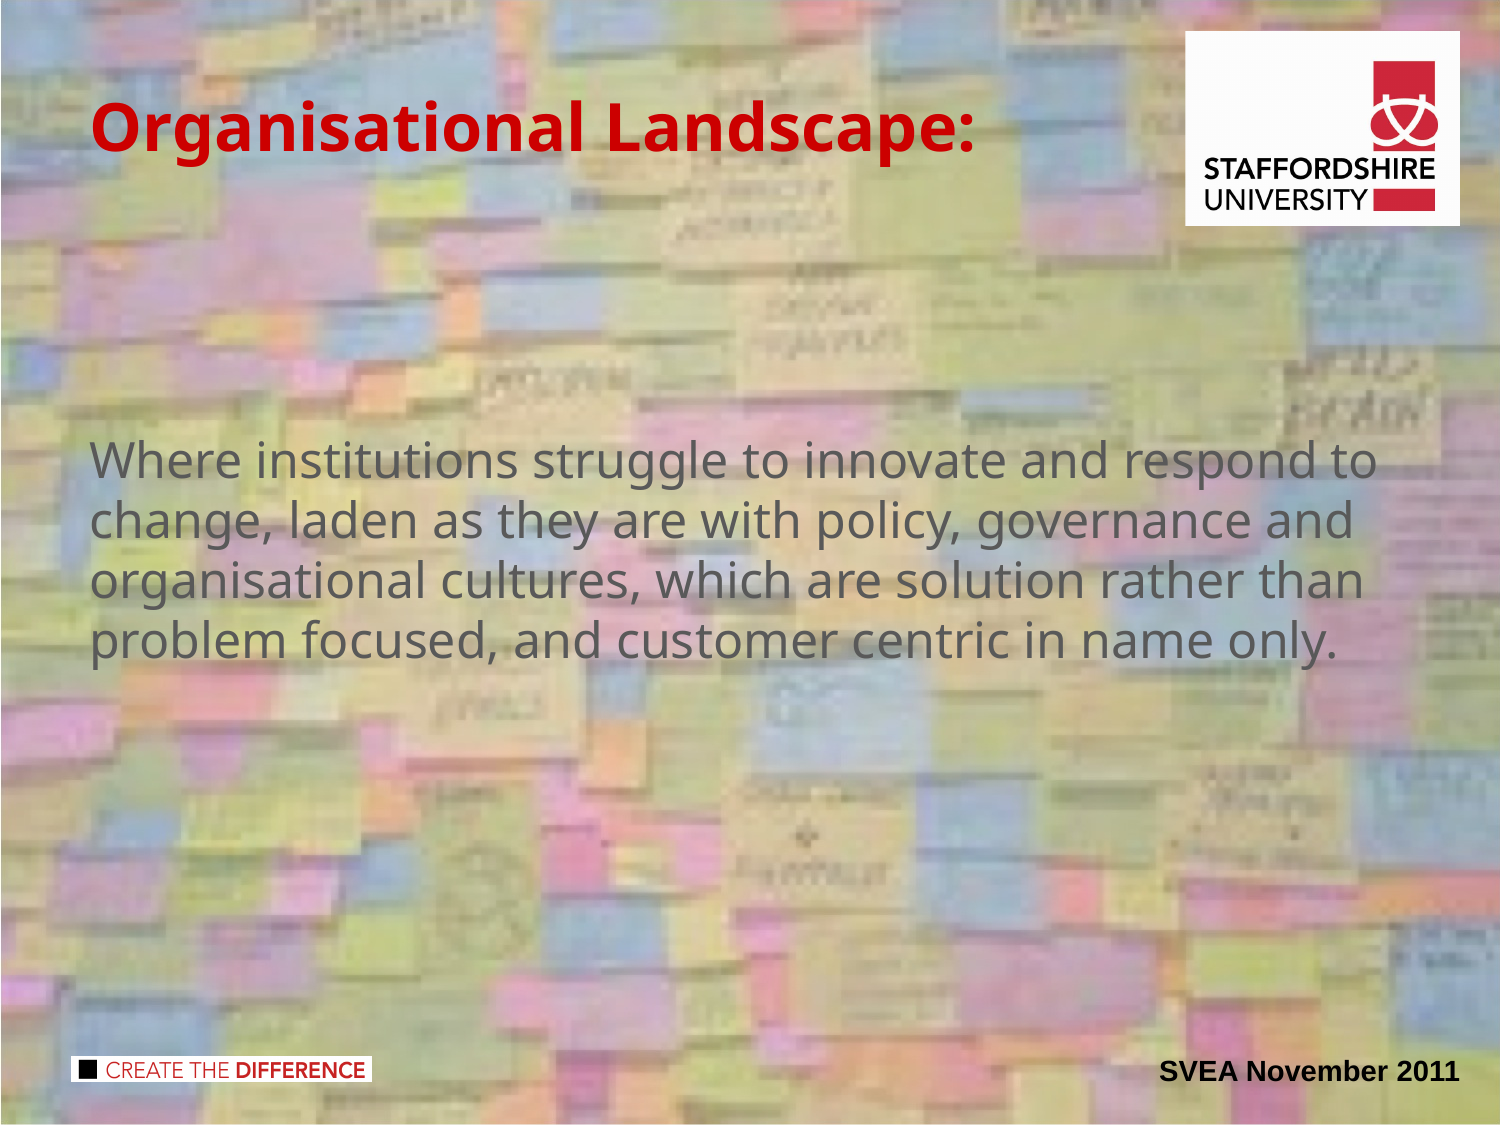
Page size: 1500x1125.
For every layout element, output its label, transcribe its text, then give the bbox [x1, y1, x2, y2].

picture [0, 0, 1500, 1125]
title Organisational Landscape: [75, 45, 1425, 233]
text_box Where institutions struggle to innovate and respond to change, laden as they are with policy, governance and organisational cultures, which are solution rather than problem focused, and customer centric in name only. [74, 240, 1434, 676]
text_box SVEA November 2011 [1114, 1044, 1476, 1098]
